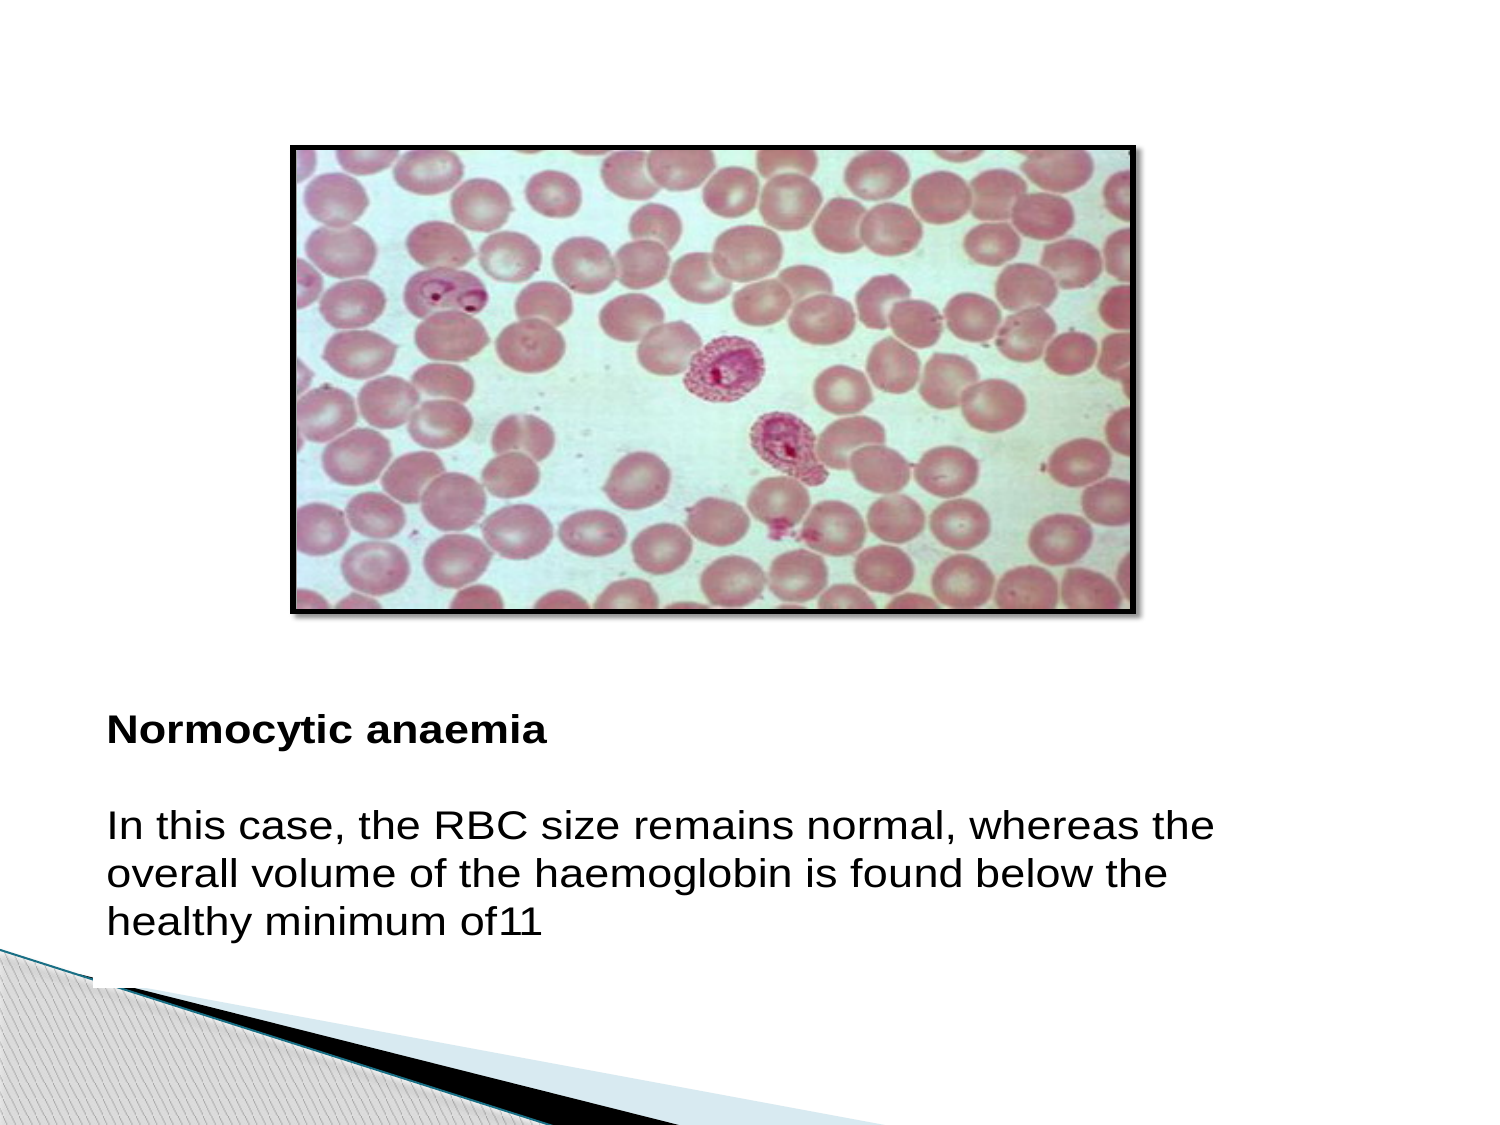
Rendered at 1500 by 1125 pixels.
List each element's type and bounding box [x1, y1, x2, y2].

text_box [92, 89, 1446, 988]
